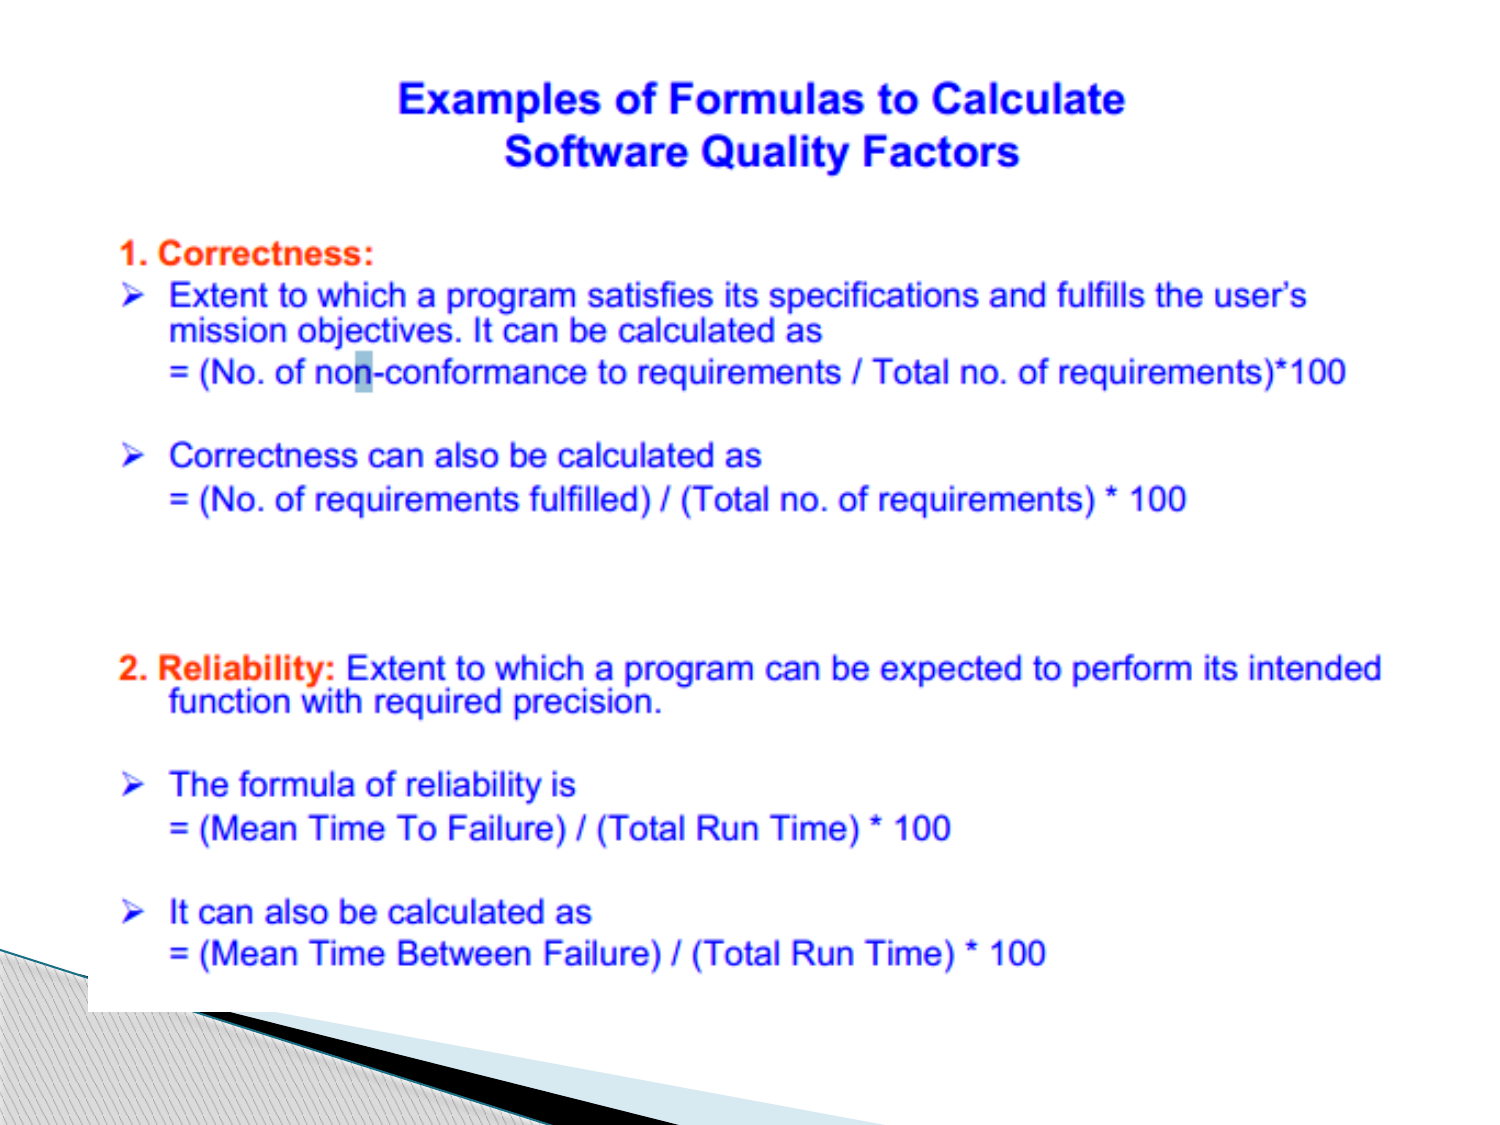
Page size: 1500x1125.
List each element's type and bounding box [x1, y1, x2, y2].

picture [88, 42, 1440, 1013]
